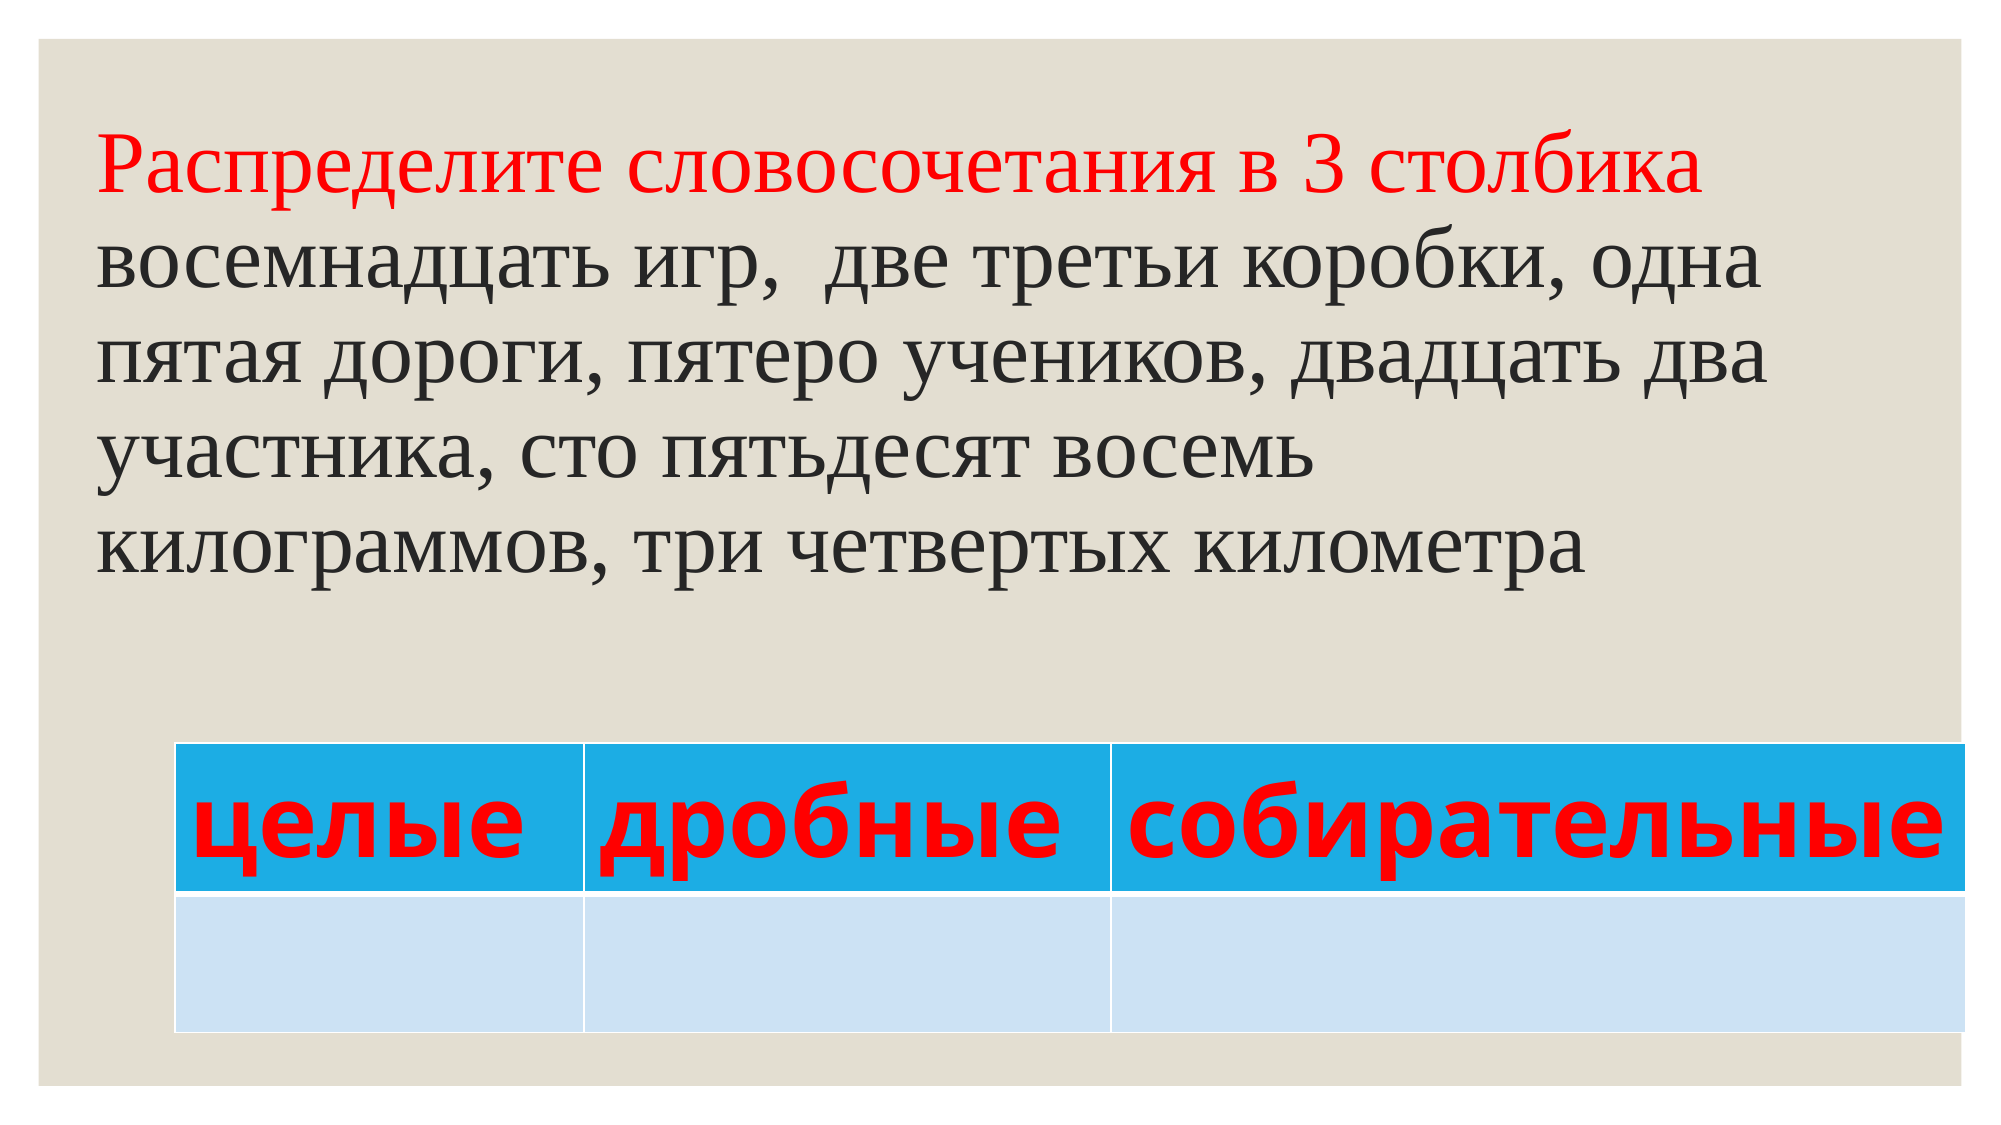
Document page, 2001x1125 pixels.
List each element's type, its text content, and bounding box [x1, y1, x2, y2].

table_cell [176, 897, 583, 1032]
table_header собирательные [1112, 744, 1965, 891]
table_cell [585, 897, 1110, 1032]
title Распределите словосочетания в 3 столбика восемнадцать игр, две третьи коробки, одна пятая дороги, пятеро учеников, двадцать два участника, сто пятьдесят восемь килограммов, три четвертых километра [81, 105, 1825, 603]
table_header целые [176, 744, 583, 891]
table_header дробные [585, 744, 1110, 891]
table_cell [1112, 897, 1965, 1032]
